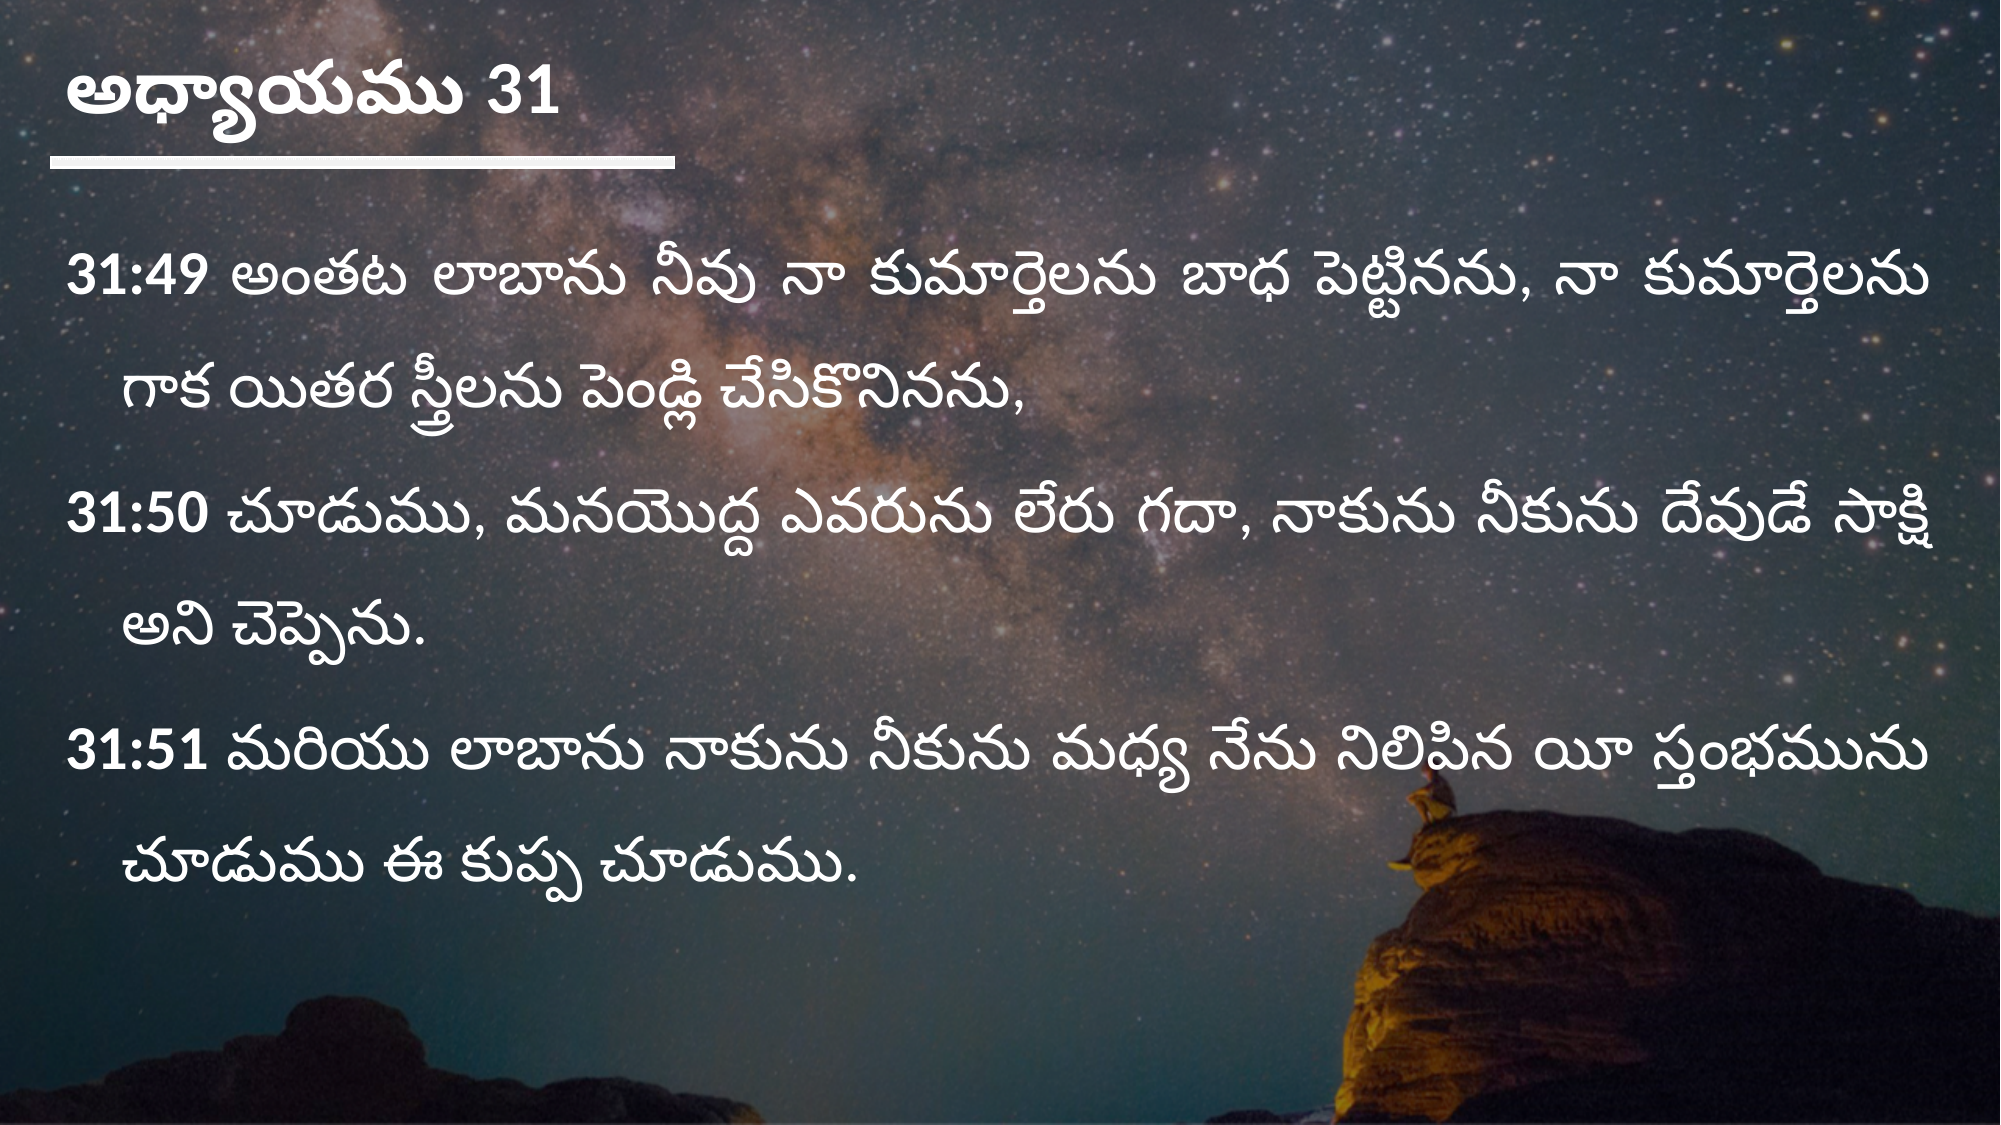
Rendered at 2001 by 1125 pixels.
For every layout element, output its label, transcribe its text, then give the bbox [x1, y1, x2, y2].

title అధ్యాయము 31 [50, 0, 1925, 167]
list 31:49 అంతట లాబాను నీవు నా కుమార్తెలను బాధ పెట్టినను, నా కుమార్తెలను గాక యితర స్త్రీలను పెండ్లి చేసికొనినను, 31:50 చూడుము, మనయొద్ద ఎవరును లేరు గదా, నాకును నీకును దేవుడే సాక్షి అని చెప్పెను. 31:51 మరియు లాబాను నాకును నీకును మధ్య నేను నిలిపిన యీ స్తంభమును చూడుము ఈ కుప్ప చూడుము. [50, 187, 1946, 1063]
picture [0, 0, 2000, 1125]
